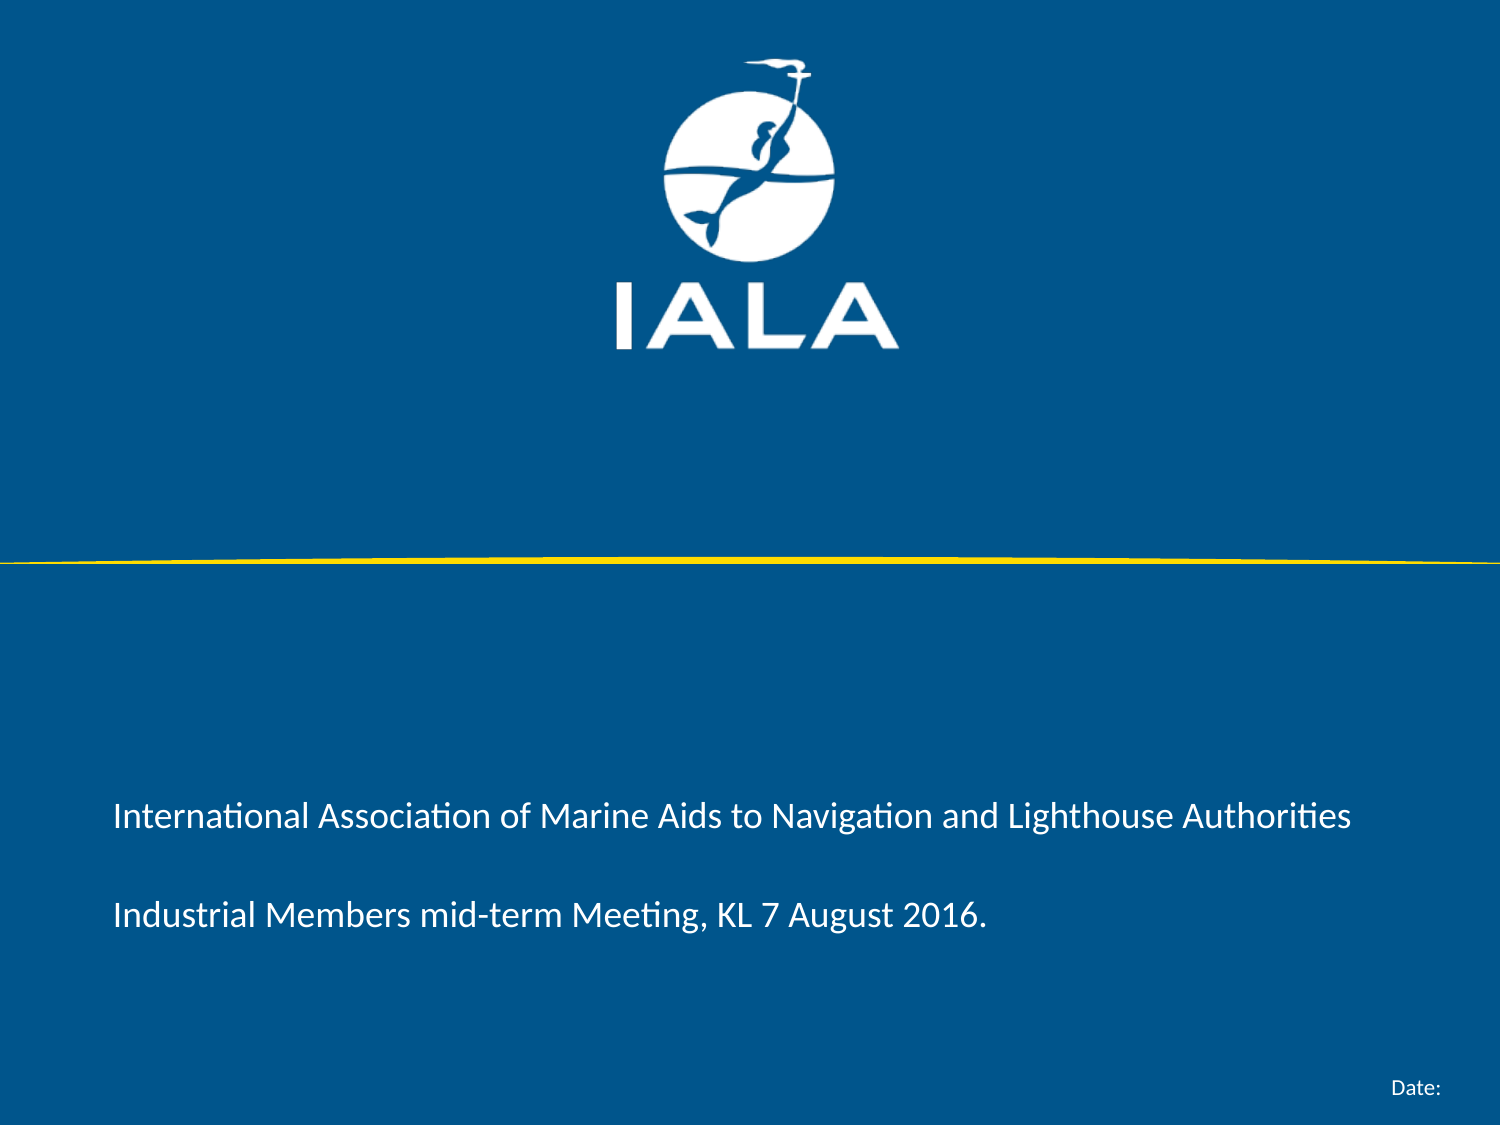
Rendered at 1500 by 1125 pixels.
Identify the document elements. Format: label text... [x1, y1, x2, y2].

list International Association of Marine Aids to Navigation and Lighthouse Authorities Industrial Members mid-term Meeting, KL 7 August 2016. [112, 786, 1388, 1046]
slide_number Date: [112, 1046, 1447, 1125]
